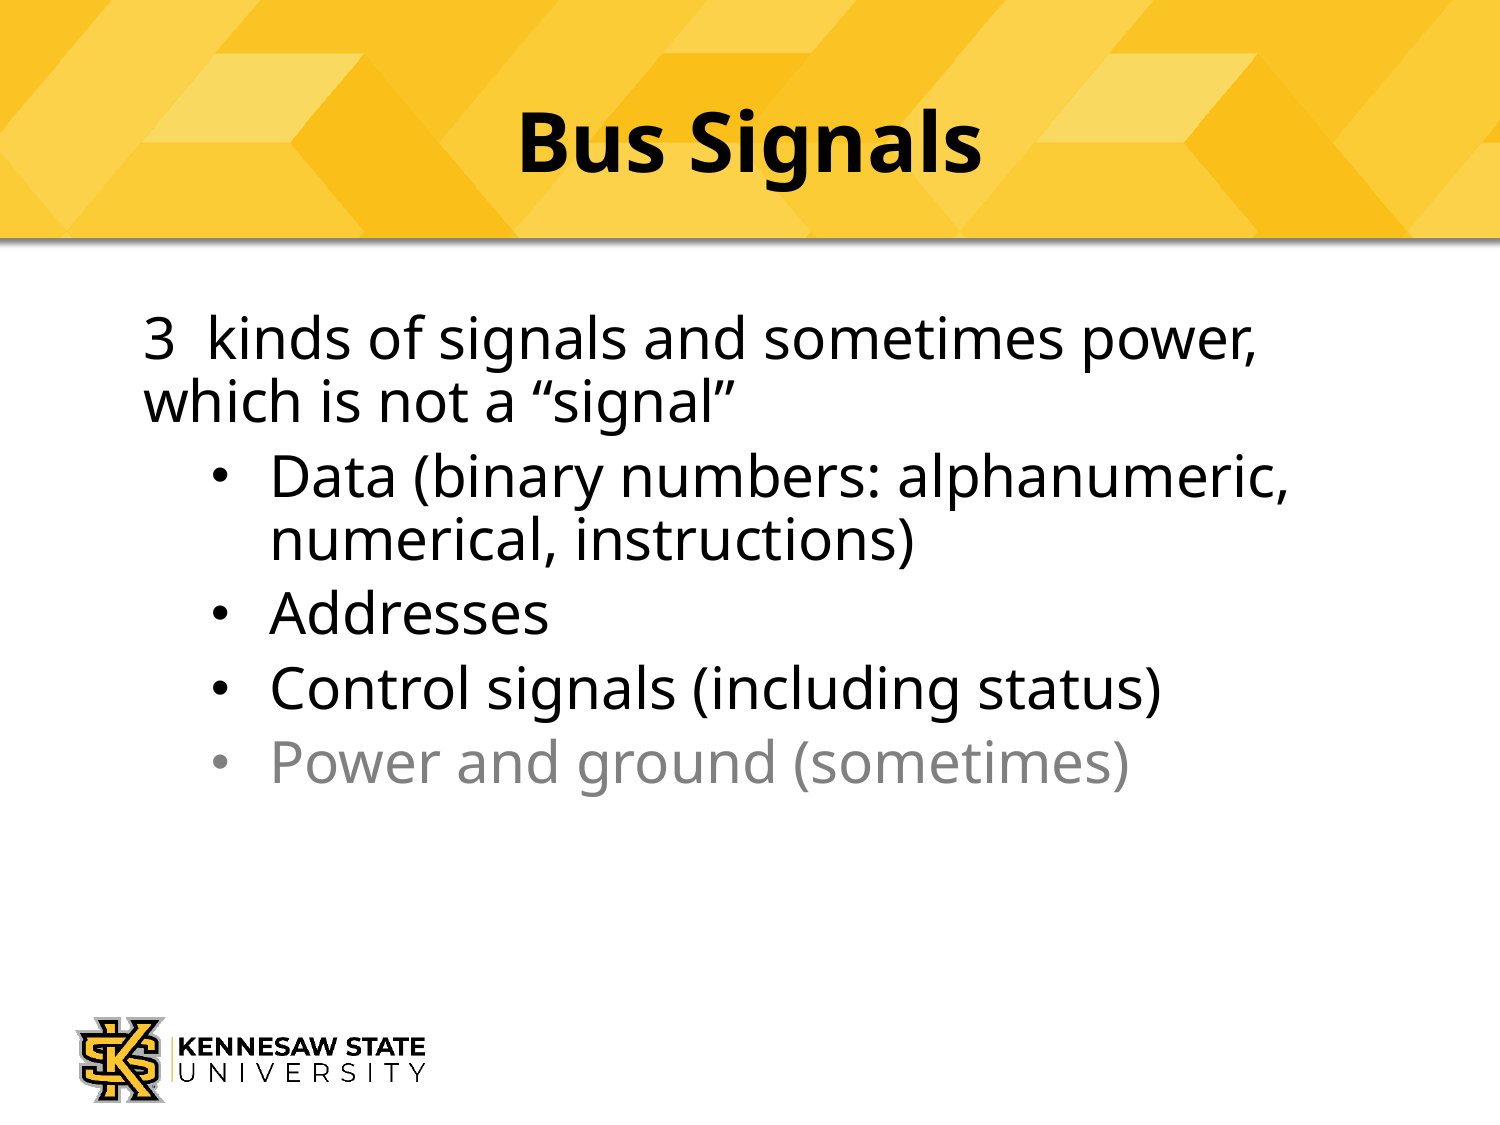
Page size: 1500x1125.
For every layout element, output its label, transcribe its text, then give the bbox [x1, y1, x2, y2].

picture [75, 1017, 425, 1103]
text_box 3 kinds of signals and sometimes power, which is not a “signal” Data (binary numbers: alphanumeric, numerical, instructions) Addresses Control signals (including status) Power and ground (sometimes) [125, 299, 1375, 1025]
picture [0, 0, 1500, 251]
title Bus Signals [75, 45, 1425, 233]
